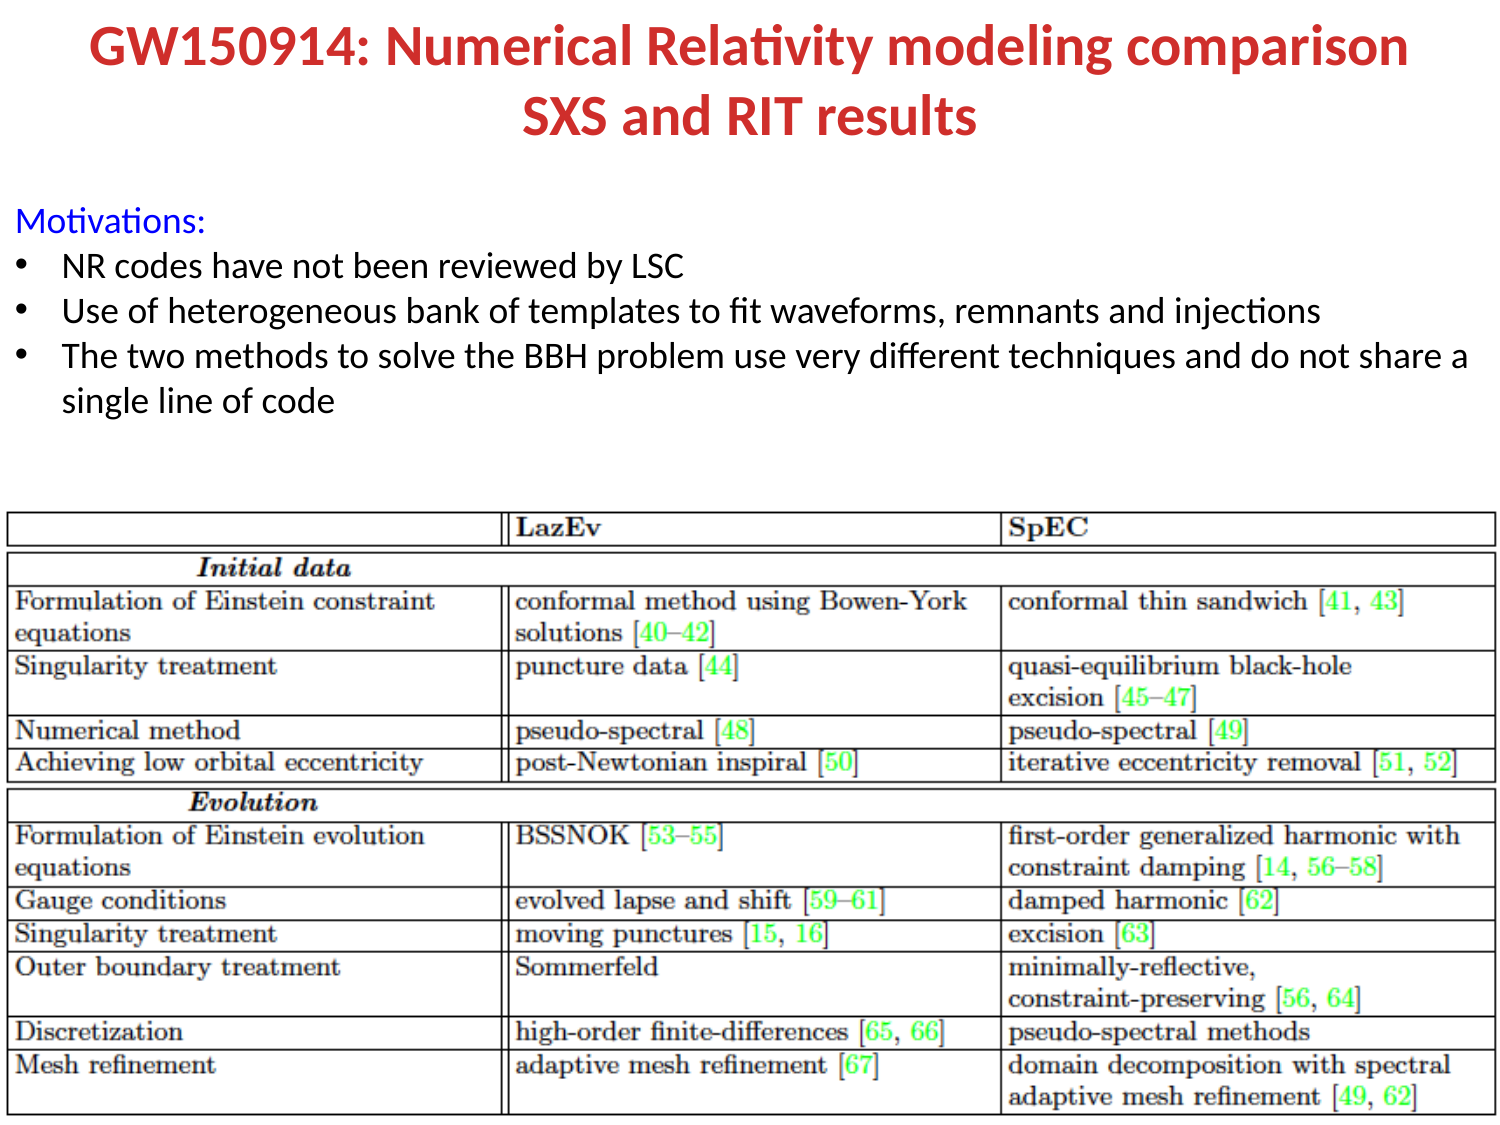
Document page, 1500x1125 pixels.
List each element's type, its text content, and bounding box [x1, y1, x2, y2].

text_box Motivations: NR codes have not been reviewed by LSC Use of heterogeneous bank of templates to fit waveforms, remnants and injections The two methods to solve the BBH problem use very different techniques and do not share a single line of code [0, 188, 1500, 429]
picture [0, 505, 1500, 1121]
text_box GW150914: Numerical Relativity modeling comparison SXS and RIT results [0, 0, 1500, 111]
